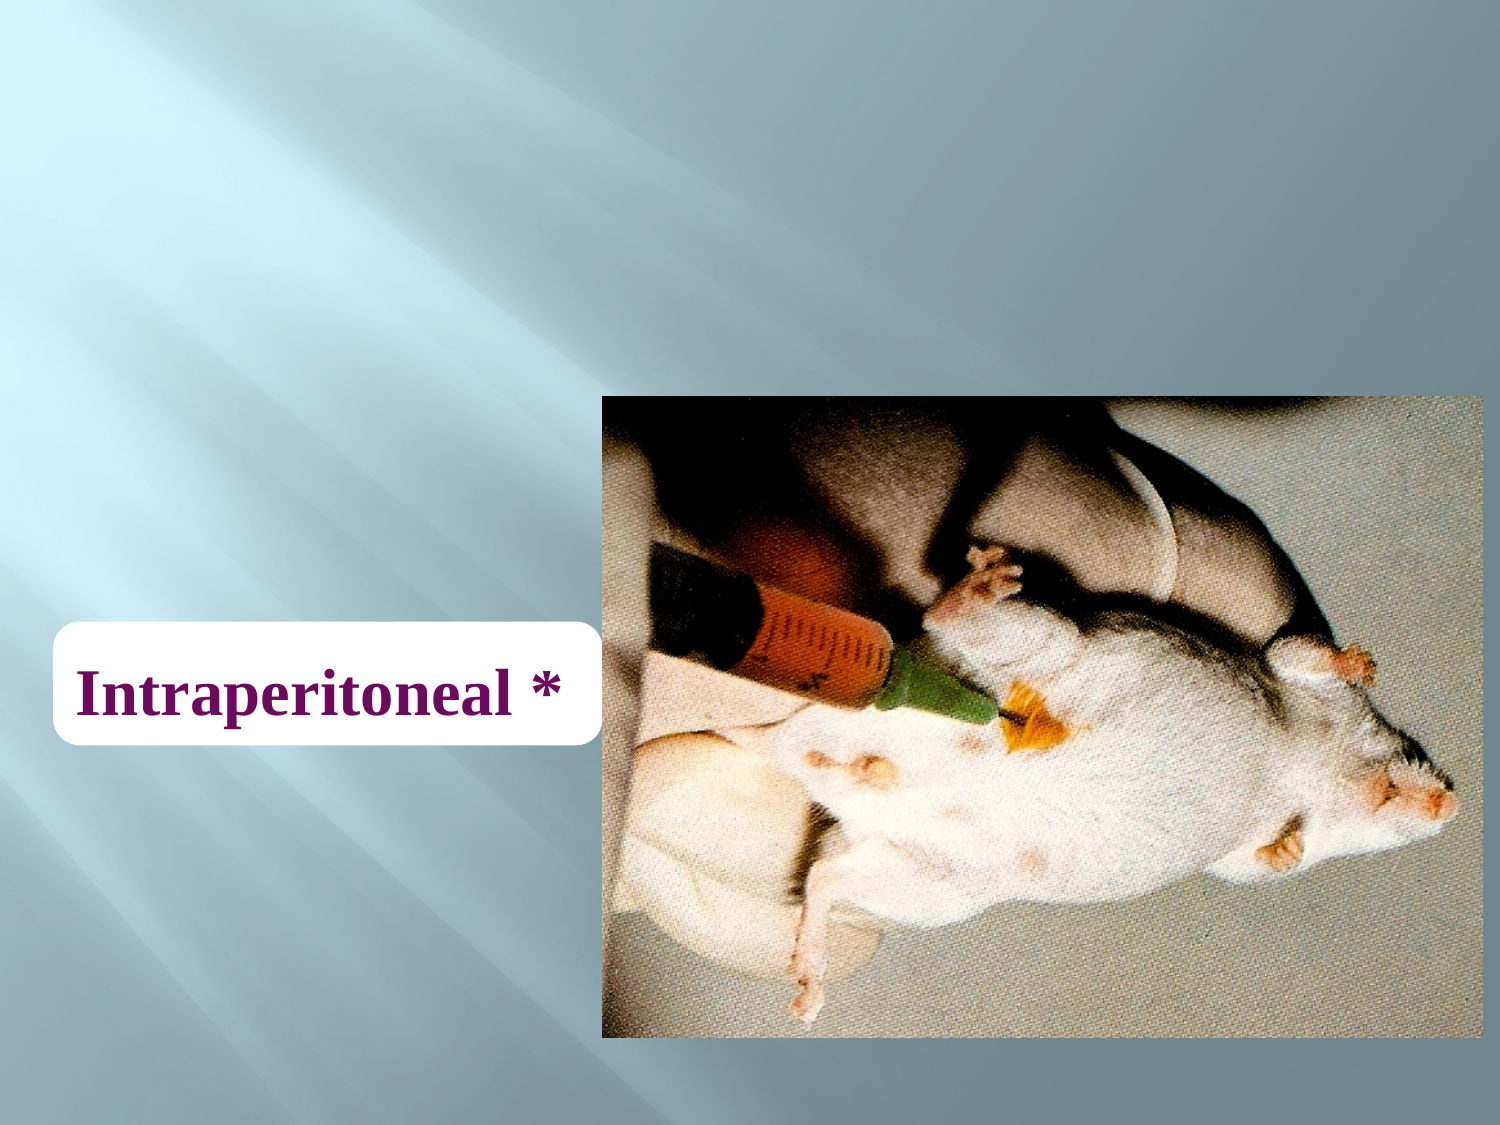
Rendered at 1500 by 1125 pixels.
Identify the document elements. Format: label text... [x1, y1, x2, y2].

picture [602, 395, 1483, 1039]
text_box * Intraperitoneal [53, 621, 602, 746]
